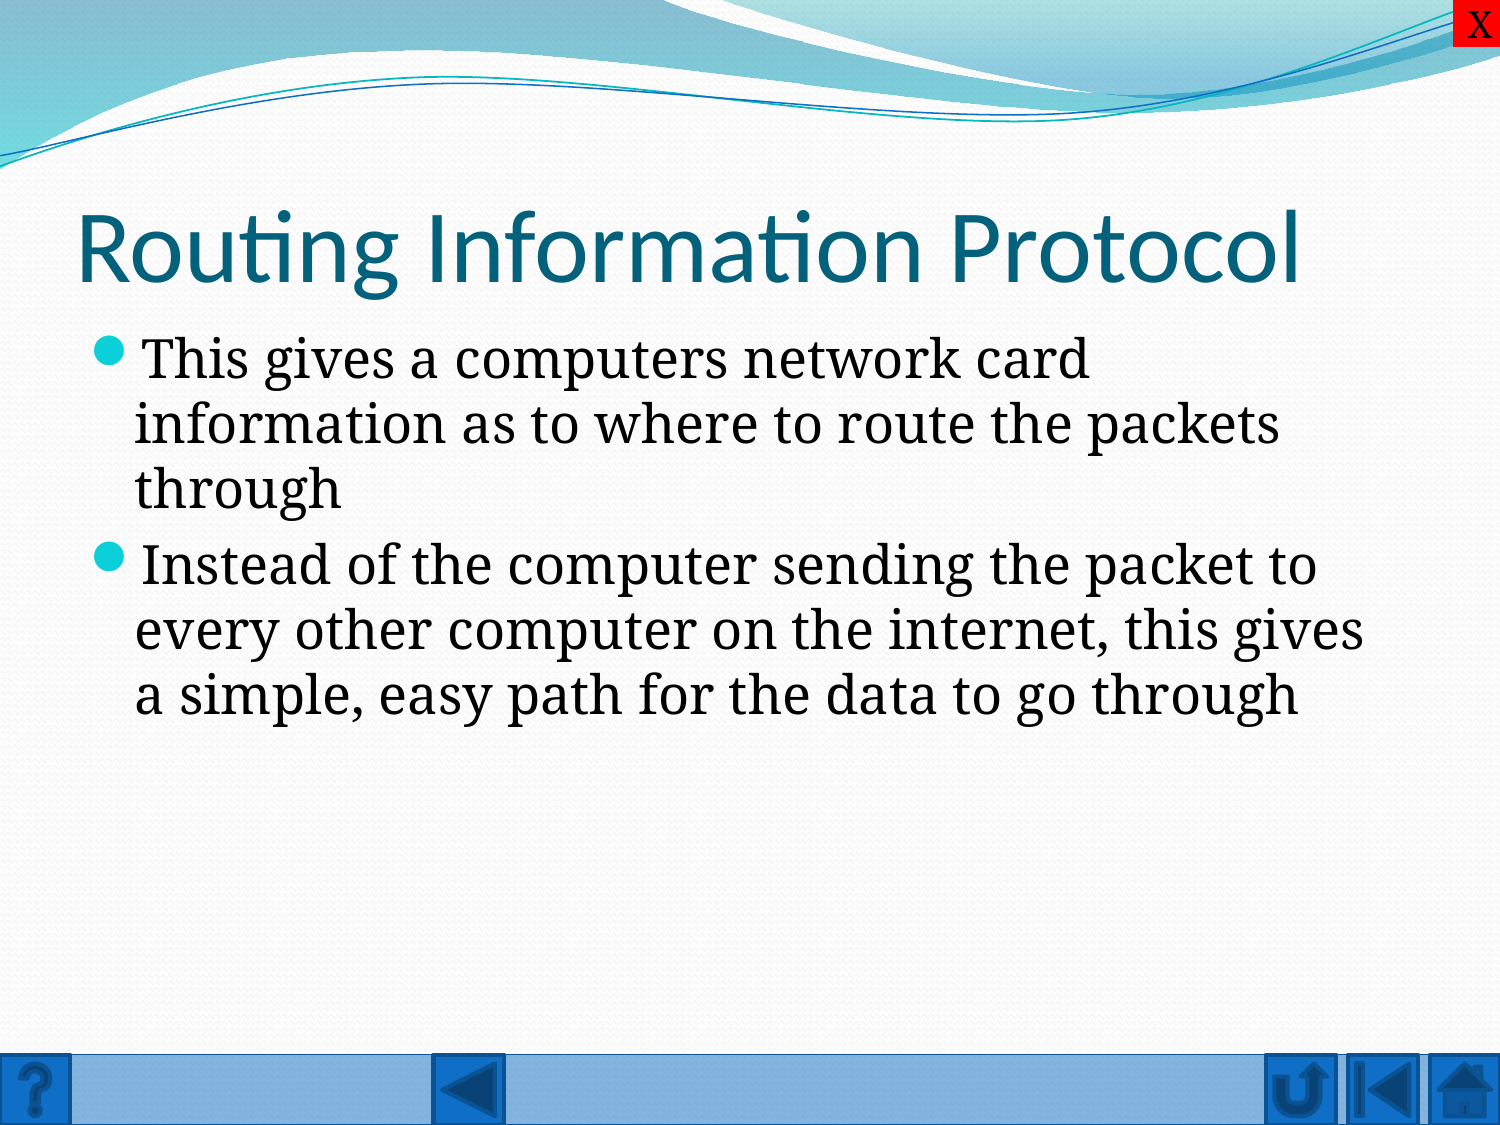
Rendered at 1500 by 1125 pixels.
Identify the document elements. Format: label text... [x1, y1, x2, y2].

text_box [431, 1053, 506, 1125]
text_box X [1451, 0, 1500, 49]
list This gives a computers network card information as to where to route the packets through Instead of the computer sending the packet to every other computer on the internet, this gives a simple, easy path for the data to go through [75, 317, 1425, 1038]
text_box [1264, 1053, 1338, 1125]
text_box [1338, 1053, 1346, 1125]
text_box [1428, 1053, 1500, 1125]
text_box [72, 1053, 431, 1125]
text_box [1346, 1053, 1420, 1125]
text_box [0, 1053, 72, 1125]
text_box [506, 1053, 1264, 1125]
title Routing Information Protocol [75, 115, 1425, 303]
text_box [1420, 1053, 1428, 1125]
